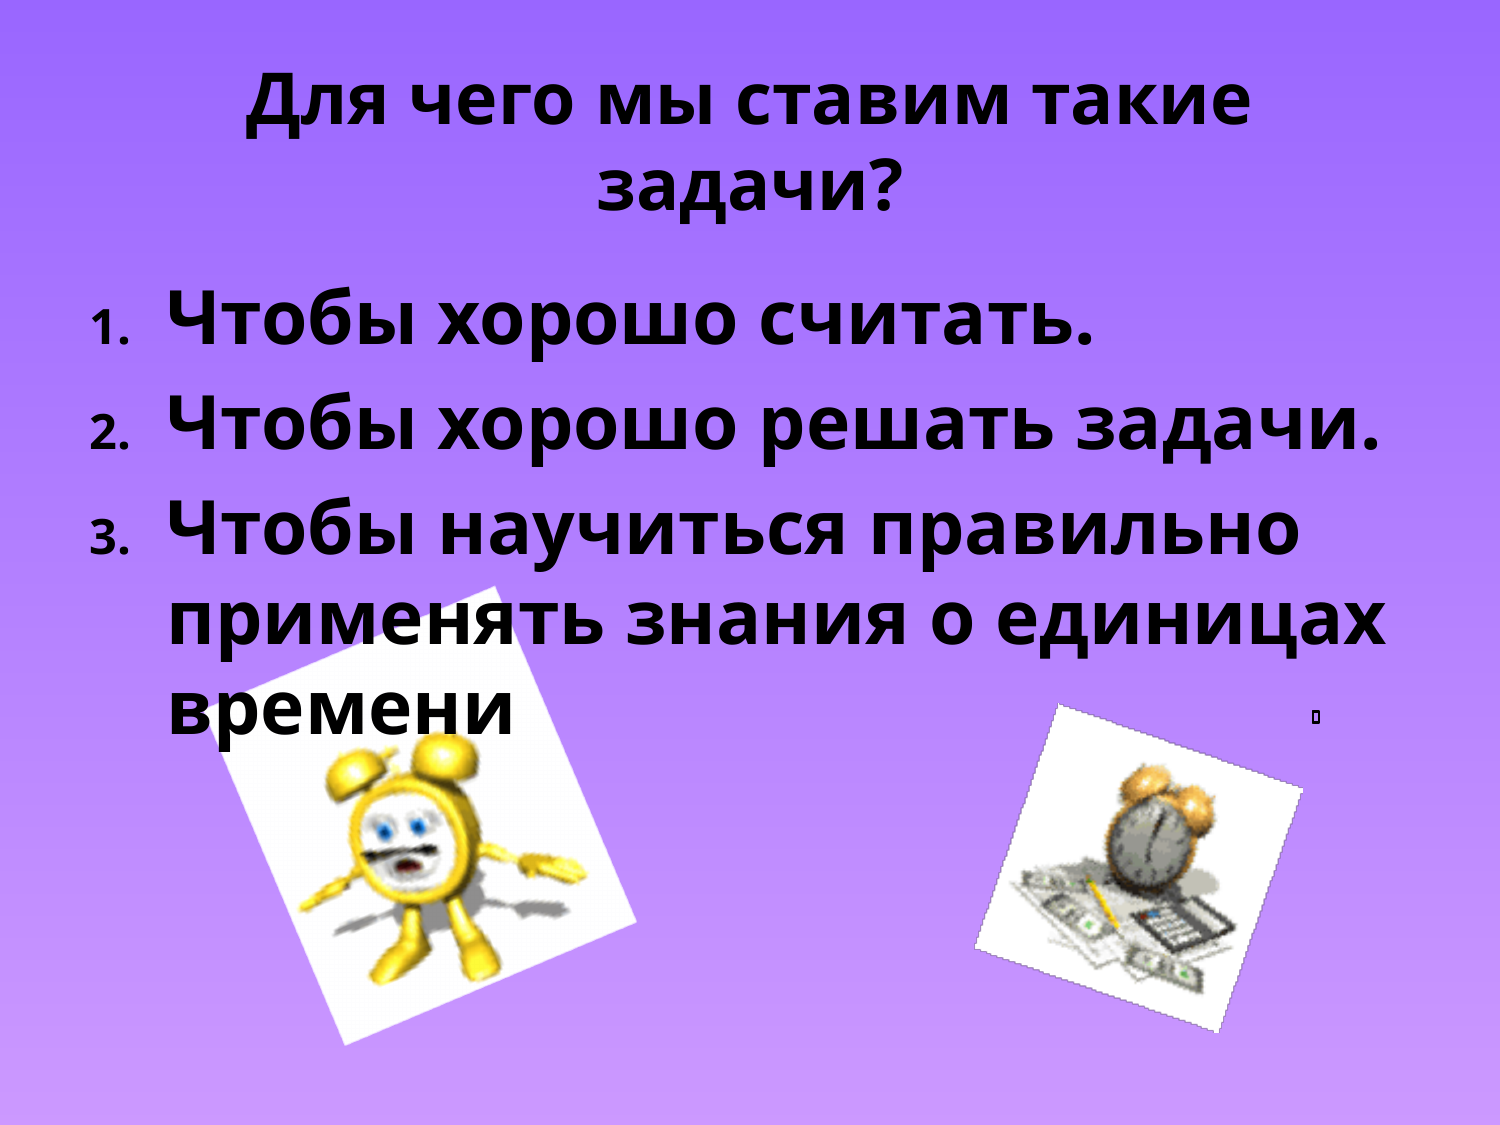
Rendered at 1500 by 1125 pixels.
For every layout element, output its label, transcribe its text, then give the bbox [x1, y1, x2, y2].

picture [342, 1035, 367, 1044]
title Для чего мы ставим такие задачи? [75, 45, 1425, 233]
picture [1008, 738, 1269, 999]
list Чтобы хорошо считать. Чтобы хорошо решать задачи. Чтобы научиться правильно применять знания о единицах времени [75, 262, 1425, 1035]
picture [260, 632, 579, 999]
